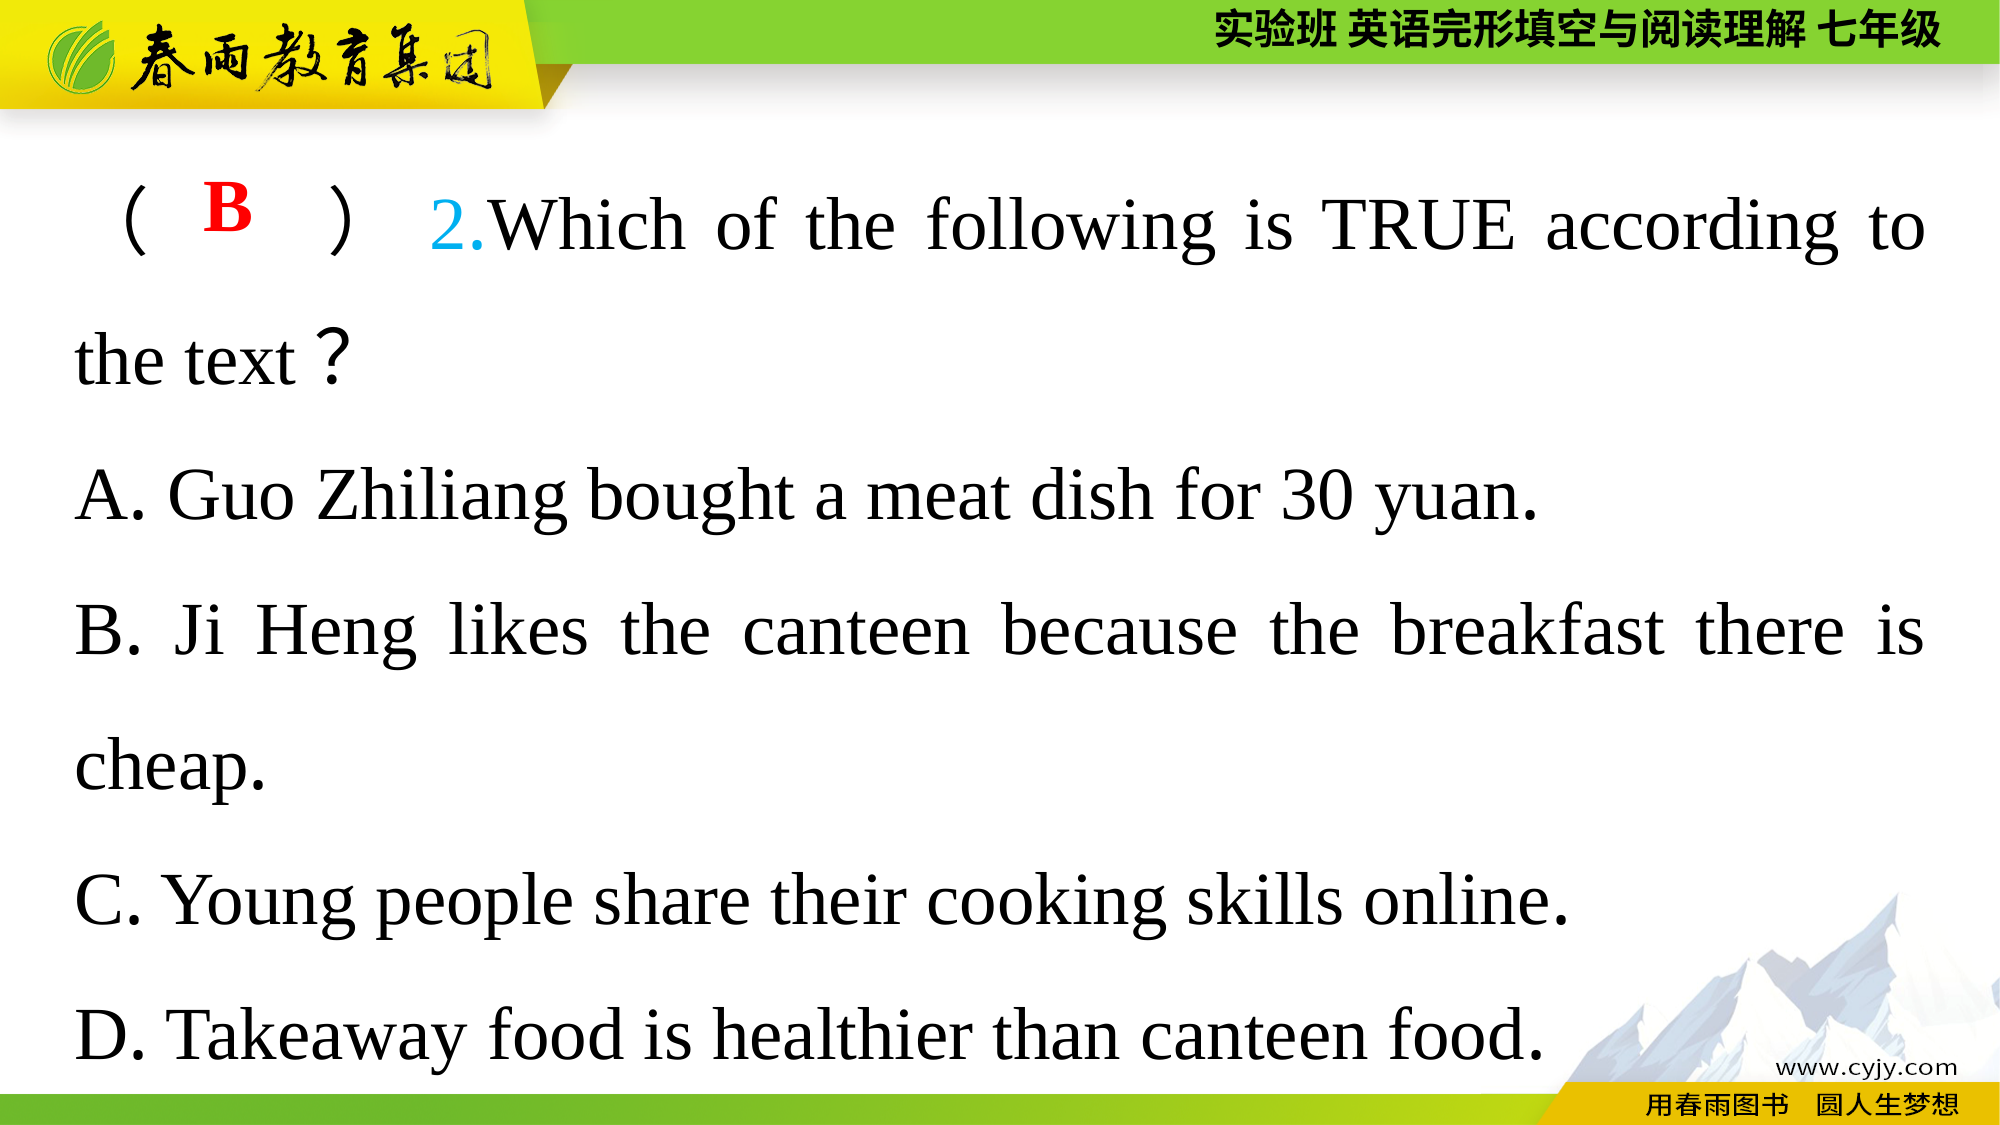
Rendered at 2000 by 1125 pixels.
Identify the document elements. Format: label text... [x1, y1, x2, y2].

picture [0, 0, 2000, 1125]
list （ ）2.Which of the following is TRUE according to the text？ A. Guo Zhiliang bought a meat dish for 30 yuan. B. Ji Heng likes the canteen because the breakfast there is cheap. C. Young people share their cooking skills online. D. Takeaway food is healthier than canteen food. [59, 122, 1944, 1092]
